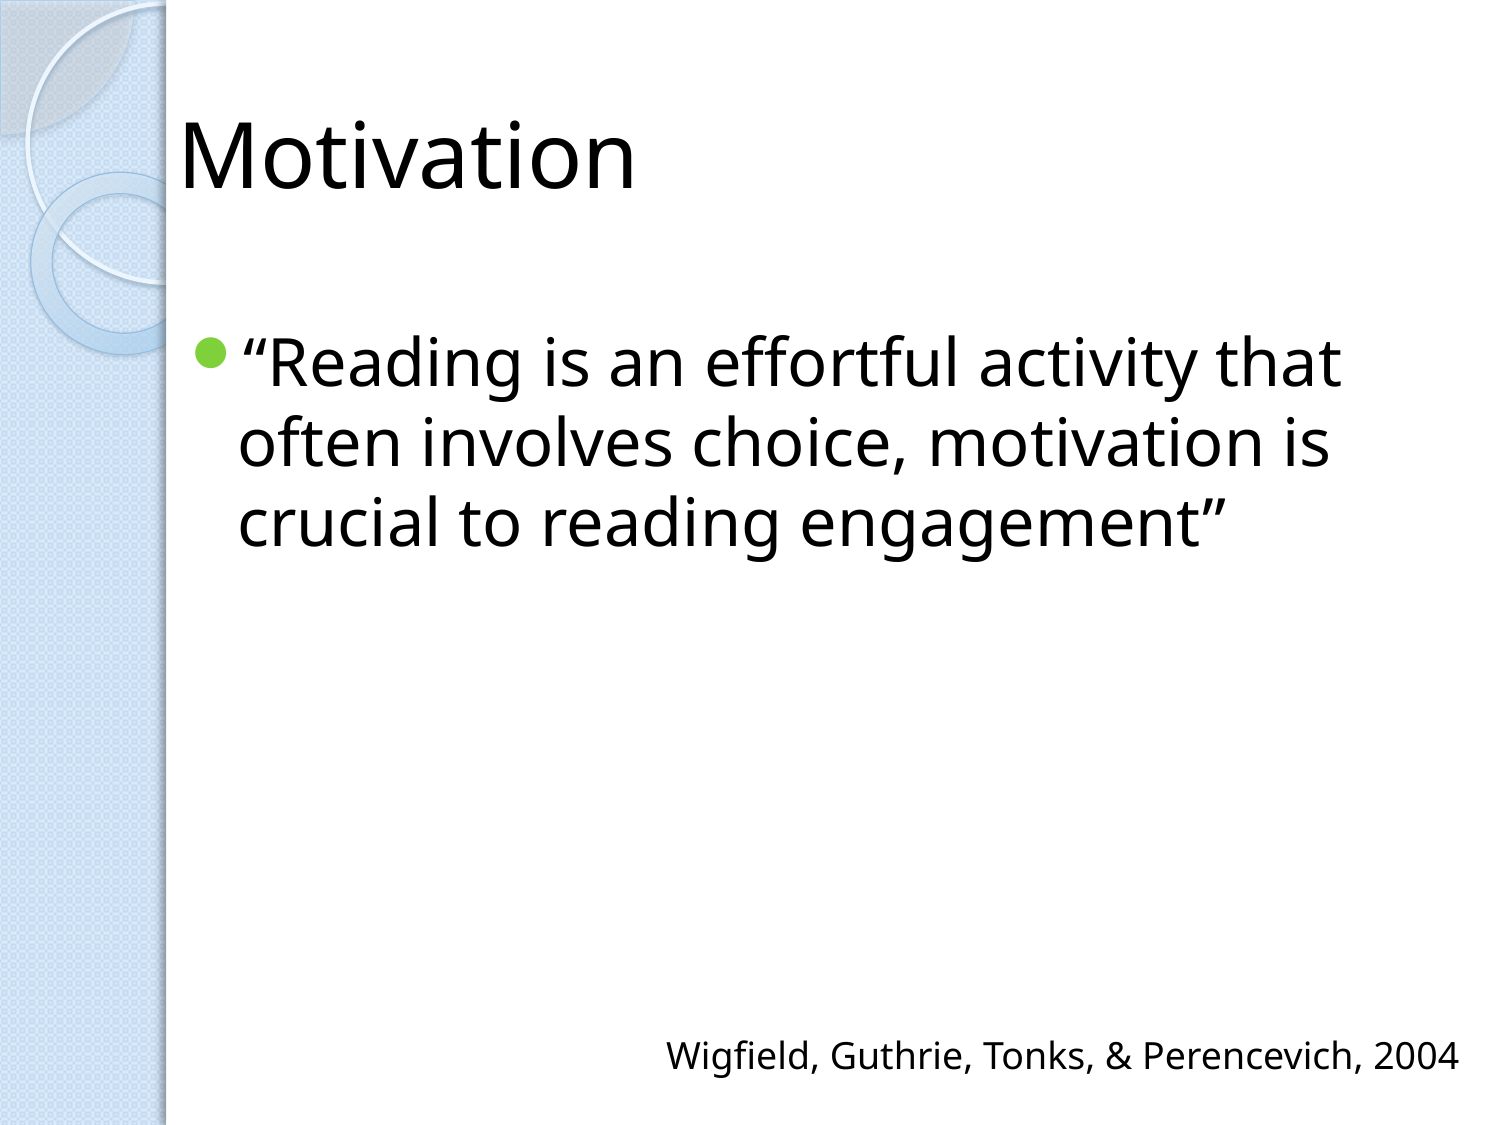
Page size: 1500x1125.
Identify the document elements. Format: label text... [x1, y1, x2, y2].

text_box Wigfield, Guthrie, Tonks, & Perencevich, 2004 [562, 1024, 1475, 1085]
list “Reading is an effortful activity that often involves choice, motivation is crucial to reading engagement” [162, 312, 1500, 632]
title Motivation [162, 40, 1393, 263]
